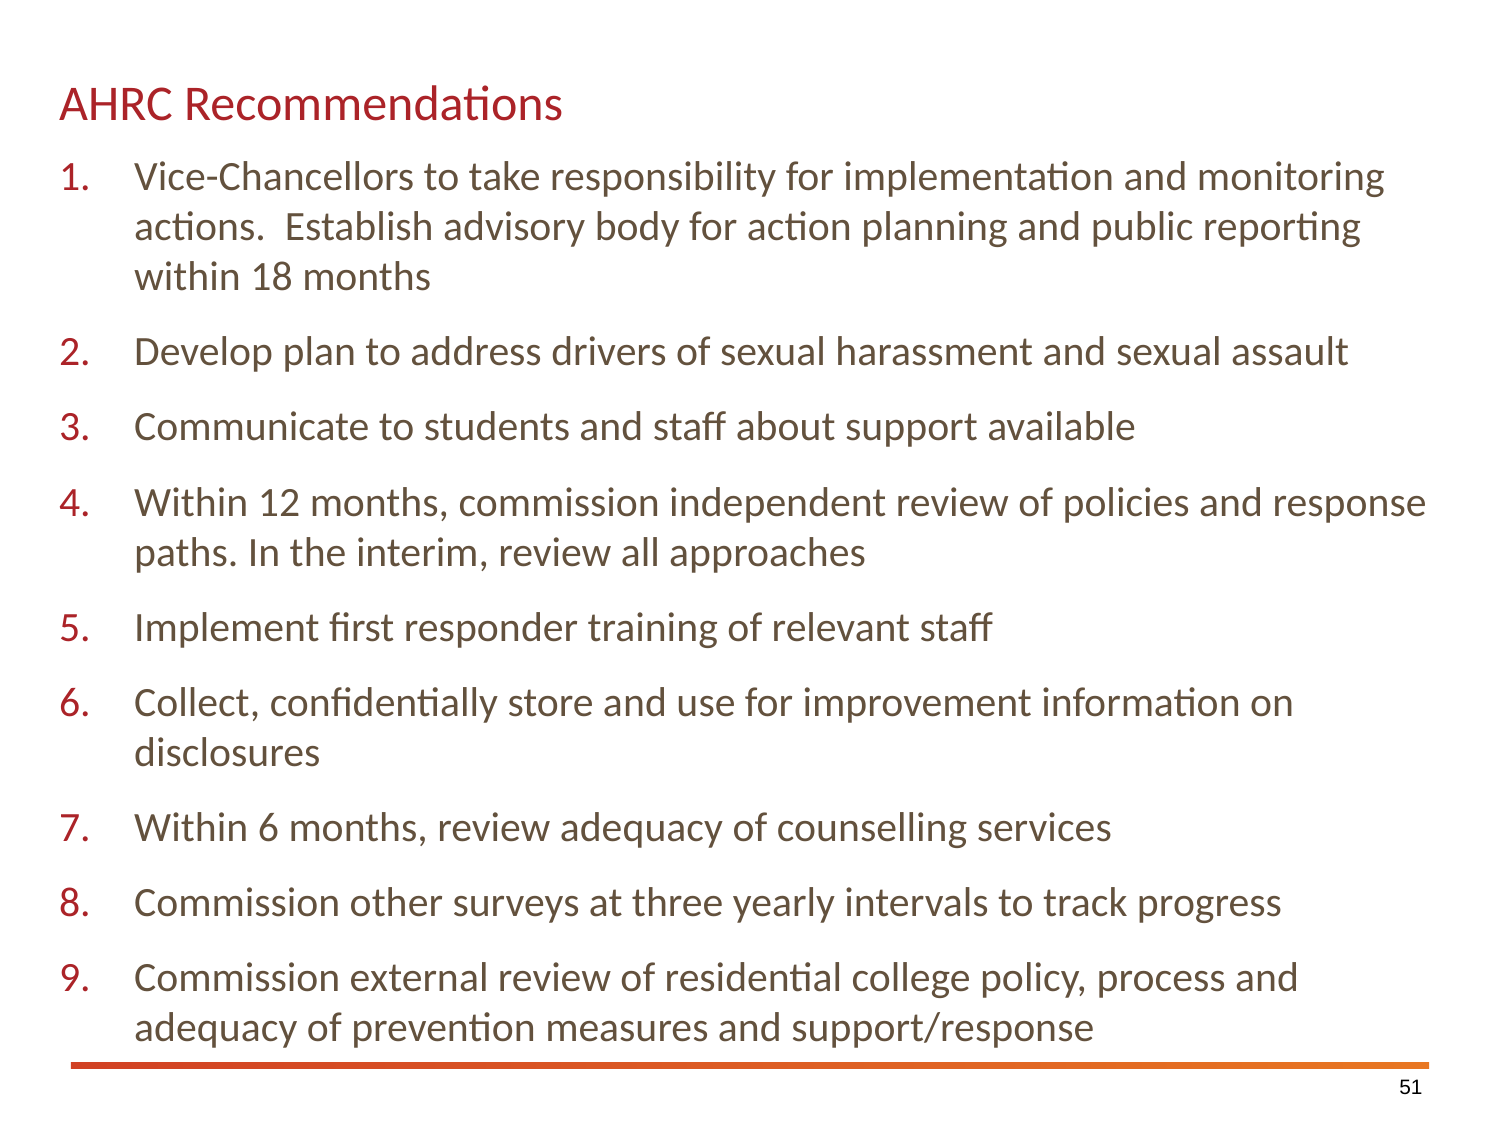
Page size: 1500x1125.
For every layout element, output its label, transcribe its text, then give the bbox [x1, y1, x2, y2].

title AHRC Recommendations [59, 70, 1430, 149]
list Vice-Chancellors to take responsibility for implementation and monitoring actions. Establish advisory body for action planning and public reporting within 18 months Develop plan to address drivers of sexual harassment and sexual assault Communicate to students and staff about support available Within 12 months, commission independent review of policies and response paths. In the interim, review all approaches Implement first responder training of relevant staff Collect, confidentially store and use for improvement information on disclosures Within 6 months, review adequacy of counselling services Commission other surveys at three yearly intervals to track progress Commission external review of residential college policy, process and adequacy of prevention measures and support/response [59, 149, 1459, 892]
